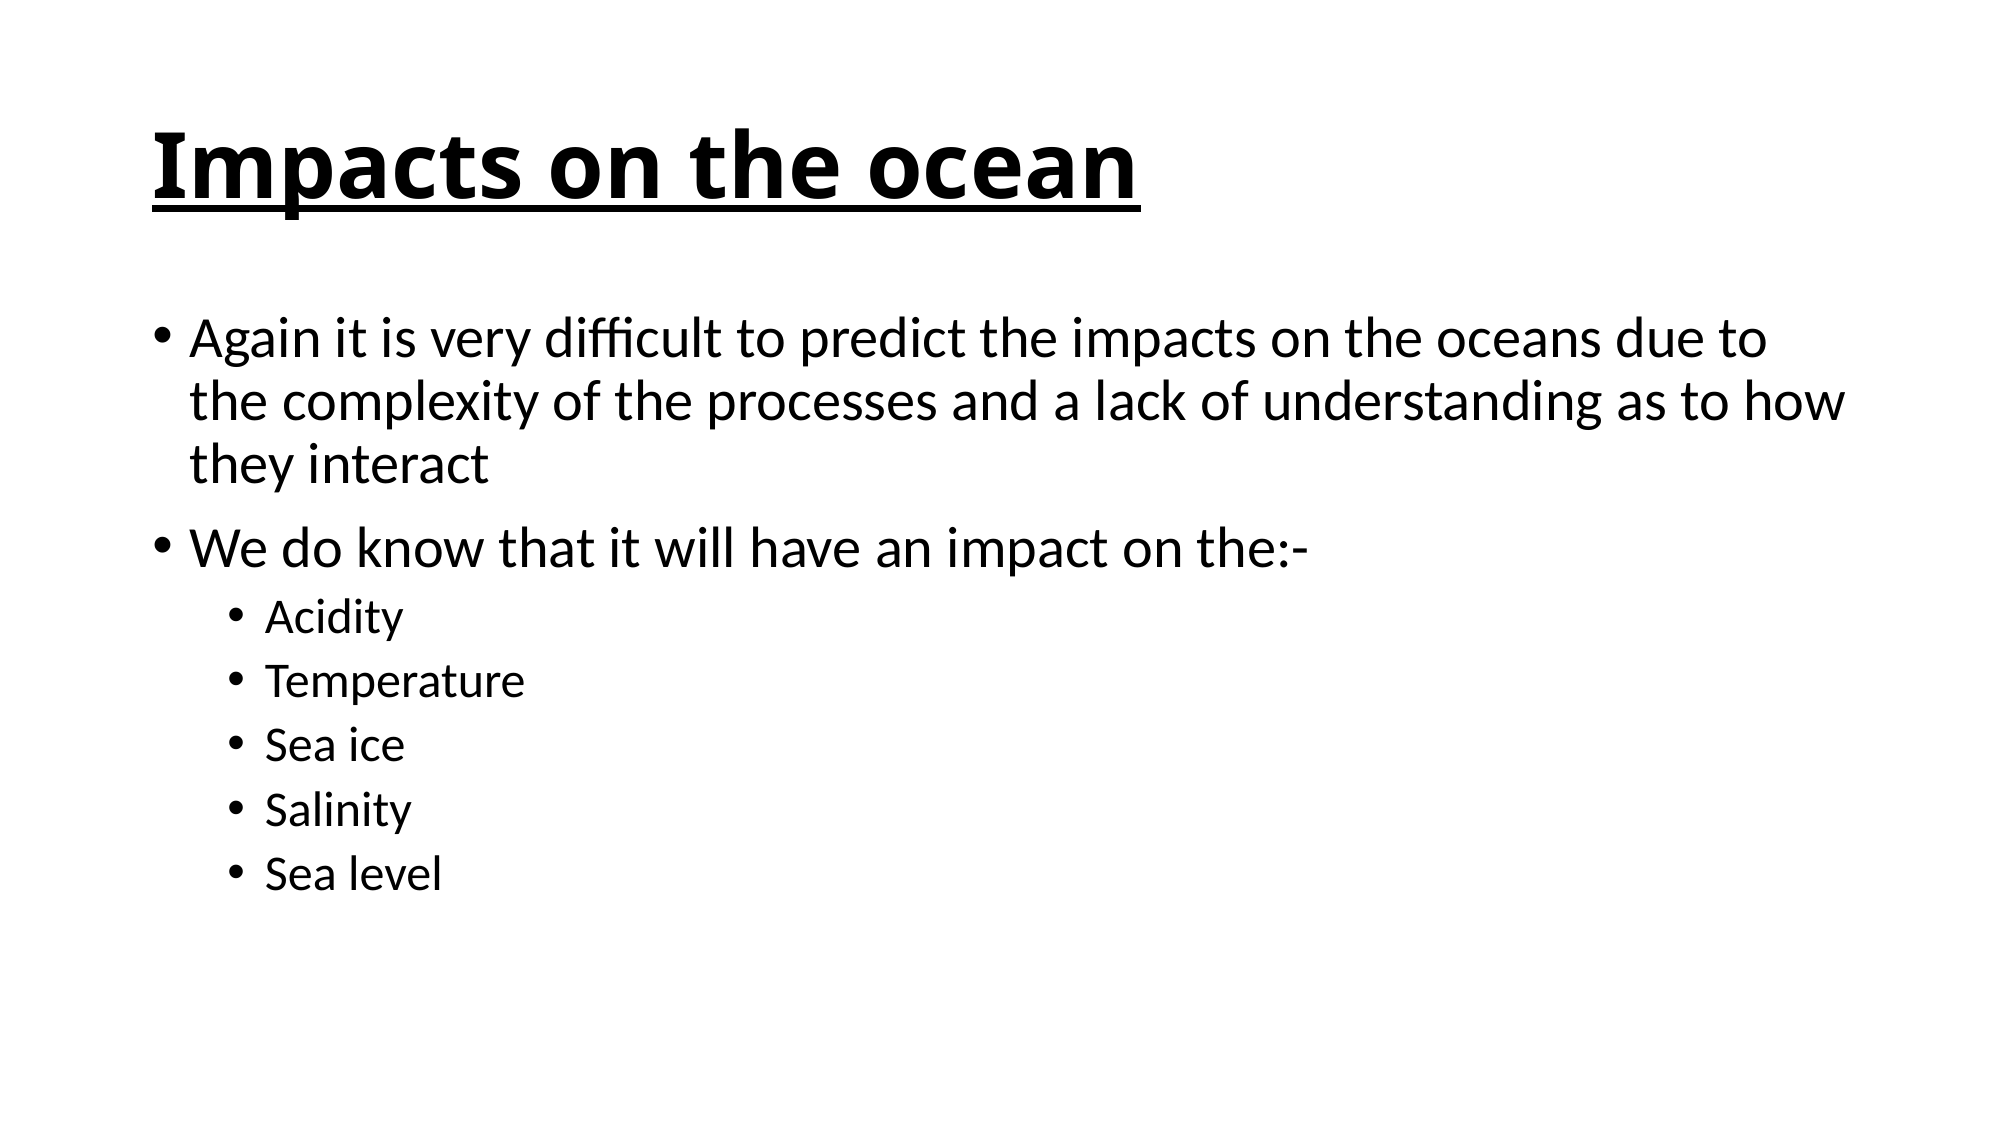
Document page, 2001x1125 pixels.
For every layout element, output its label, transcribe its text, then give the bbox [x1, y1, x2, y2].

title Impacts on the ocean [137, 59, 1863, 278]
list Again it is very difficult to predict the impacts on the oceans due to the complexity of the processes and a lack of understanding as to how they interact We do know that it will have an impact on the:- Acidity Temperature Sea ice Salinity Sea level [137, 299, 1863, 1014]
